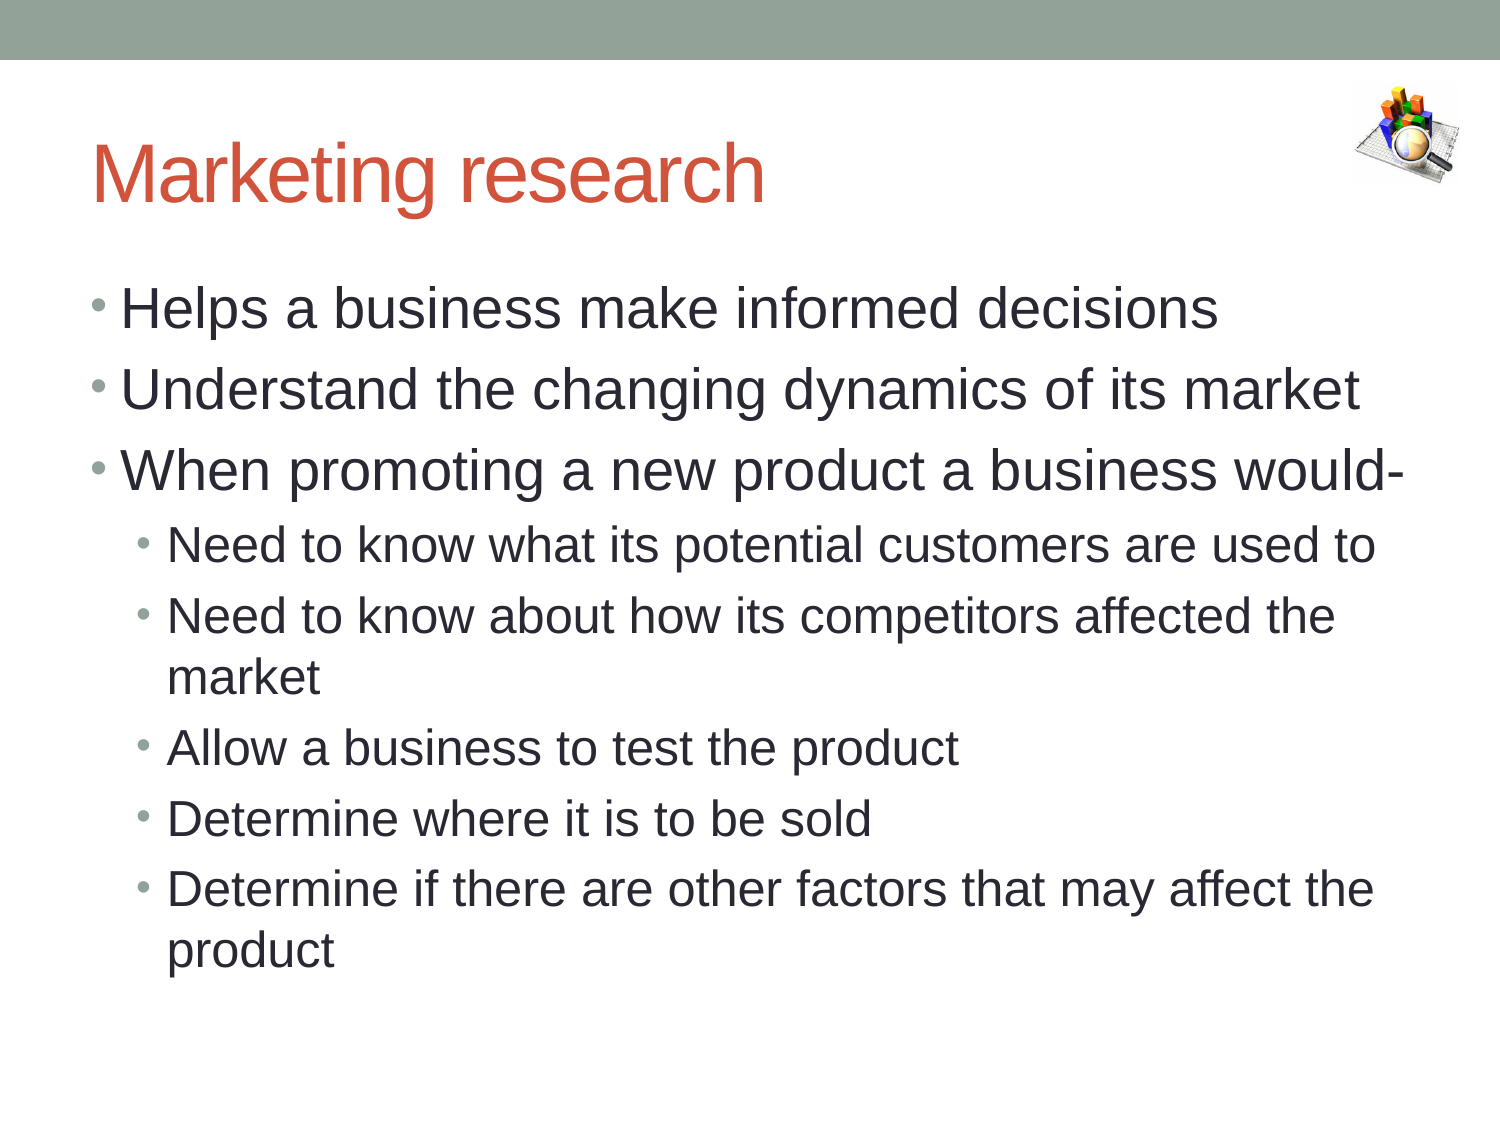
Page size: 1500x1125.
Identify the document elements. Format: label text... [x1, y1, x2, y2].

title Marketing research [75, 87, 1425, 250]
list Helps a business make informed decisions Understand the changing dynamics of its market When promoting a new product a business would- Need to know what its potential customers are used to Need to know about how its competitors affected the market Allow a business to test the product Determine where it is to be sold Determine if there are other factors that may affect the product [75, 262, 1425, 1063]
picture [1352, 82, 1460, 186]
